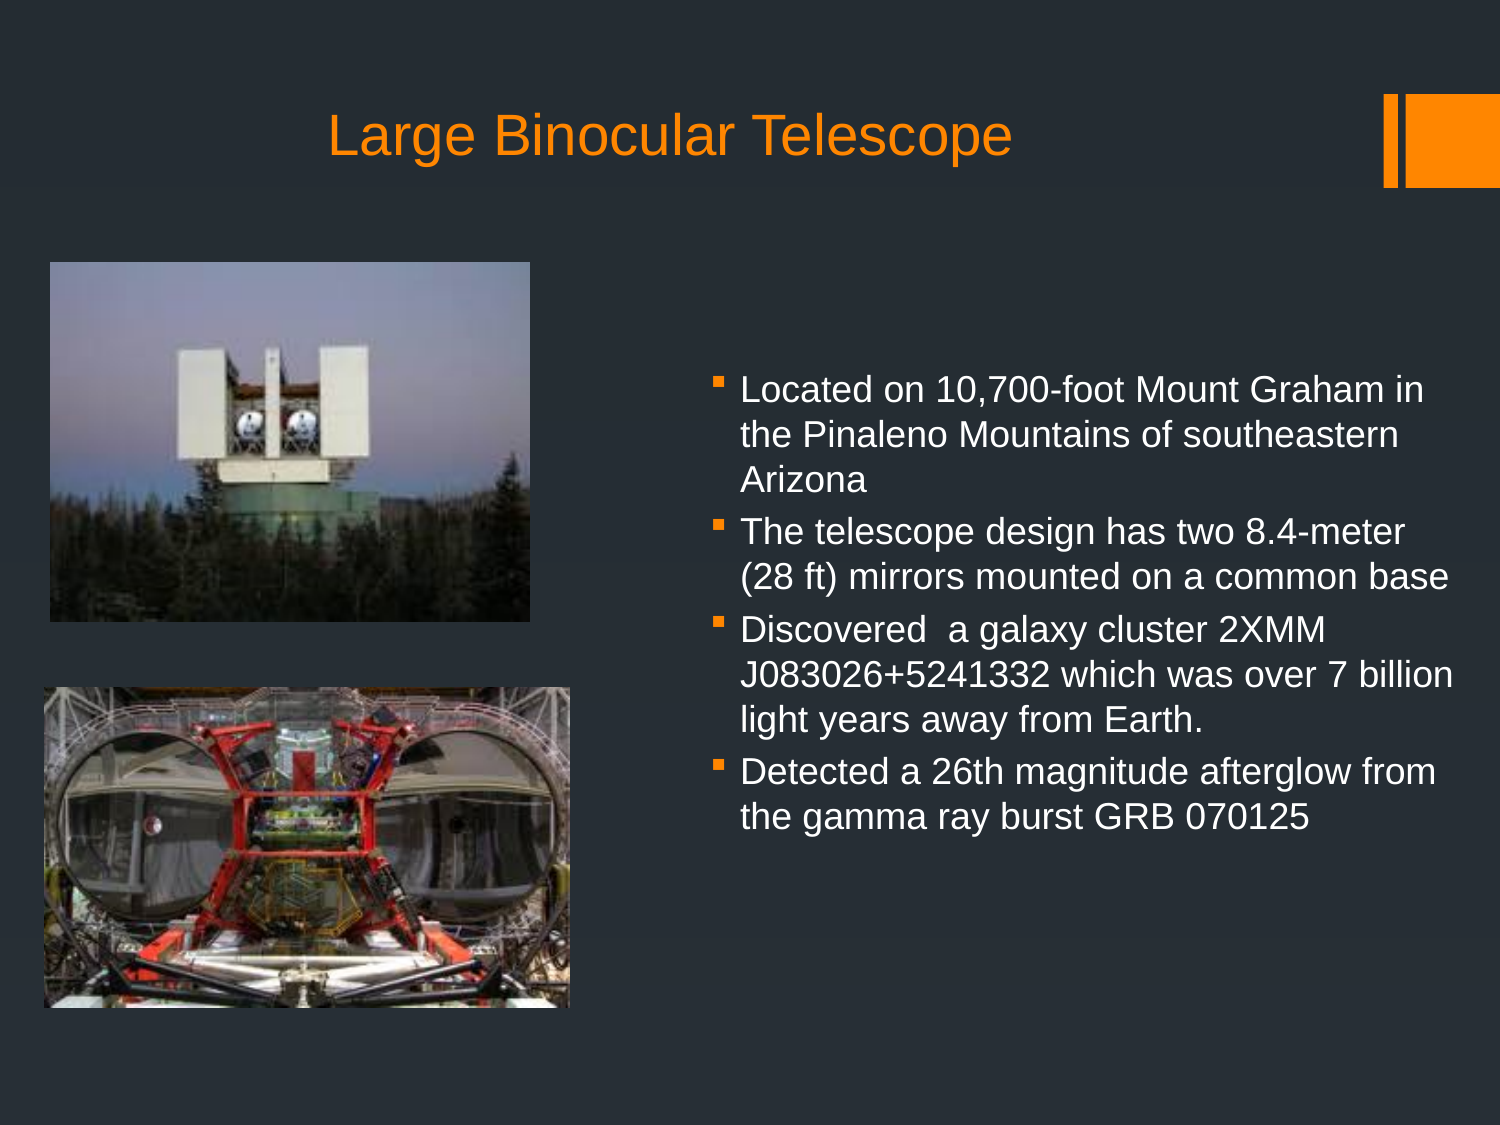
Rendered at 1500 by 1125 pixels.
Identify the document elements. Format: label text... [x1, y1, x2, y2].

title Large Binocular Telescope [312, 24, 1238, 175]
picture [43, 686, 570, 1009]
list Located on 10,700-foot Mount Graham in the Pinaleno Mountains of southeastern Arizona The telescope design has two 8.4-meter (28 ft) mirrors mounted on a common base Discovered a galaxy cluster 2XMM J083026+5241332 which was over 7 billion light years away from Earth. Detected a 26th magnitude afterglow from the gamma ray burst GRB 070125 [687, 212, 1488, 1100]
picture [49, 261, 530, 623]
